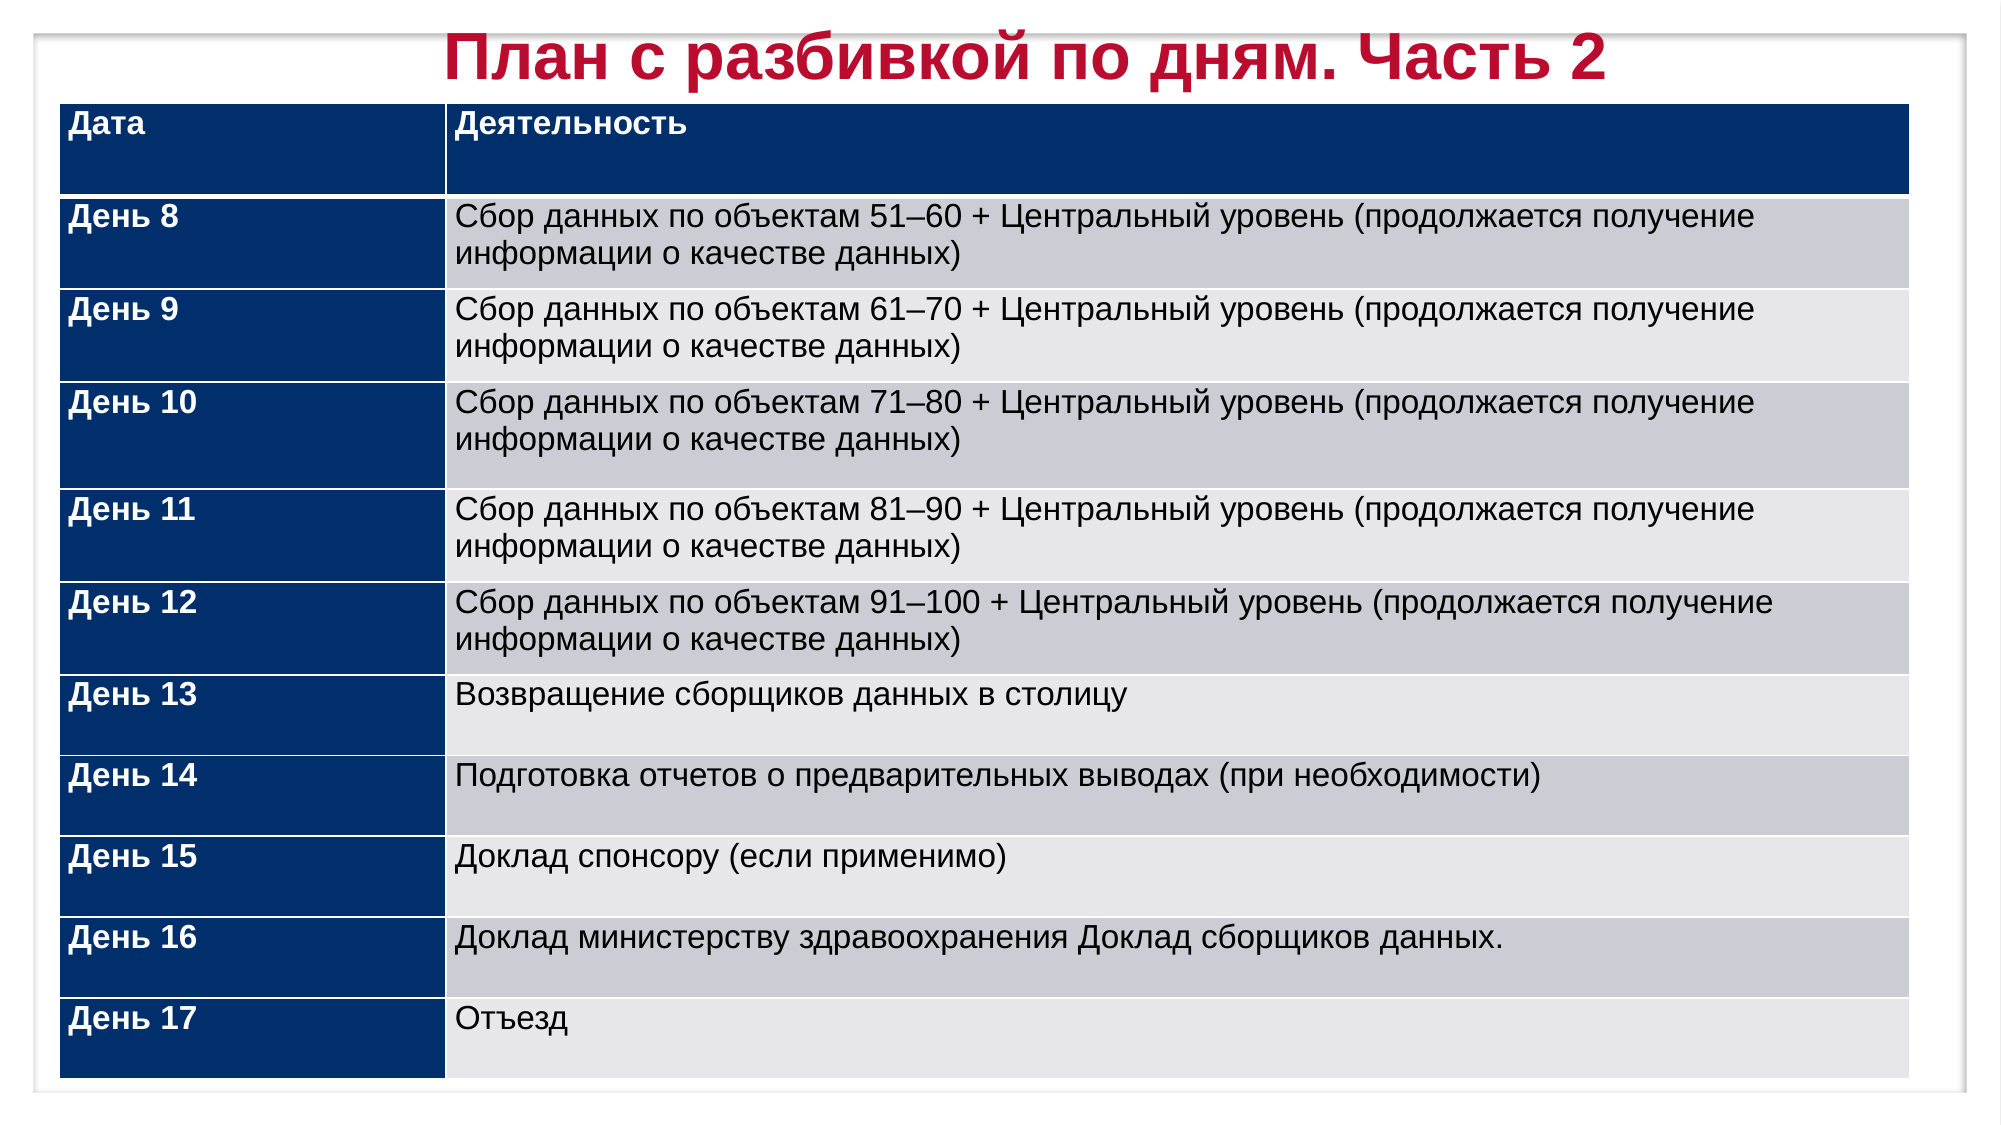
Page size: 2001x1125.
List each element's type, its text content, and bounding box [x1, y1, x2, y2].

table_cell Сбор данных по объектам 71–80 + Центральный уровень (продолжается получение информации о качестве данных) [447, 383, 1909, 488]
table_cell Сбор данных по объектам 51–60 + Центральный уровень (продолжается получение информации о качестве данных) [447, 199, 1909, 288]
table_cell Отъезд [447, 999, 1909, 1078]
table_cell День 16 [60, 918, 445, 997]
table_cell Сбор данных по объектам 91–100 + Центральный уровень (продолжается получение информации о качестве данных) [447, 583, 1909, 674]
table_cell День 13 [60, 676, 445, 755]
table_cell Сбор данных по объектам 61–70 + Центральный уровень (продолжается получение информации о качестве данных) [447, 290, 1909, 381]
table_cell День 12 [60, 583, 445, 674]
table_cell День 11 [60, 490, 445, 581]
table_cell День 14 [60, 756, 445, 835]
table_cell Возвращение сборщиков данных в столицу [447, 676, 1909, 755]
title План с разбивкой по дням. Часть 2 [344, 0, 1708, 103]
table_cell Доклад министерству здравоохранения Доклад сборщиков данных. [447, 918, 1909, 997]
table_cell День 17 [60, 999, 445, 1078]
table_cell Подготовка отчетов о предварительных выводах (при необходимости) [447, 756, 1909, 835]
table_cell День 10 [60, 383, 445, 488]
table_cell День 15 [60, 837, 445, 916]
table_header Дата [60, 104, 445, 194]
table_cell День 9 [60, 290, 445, 381]
table_cell Сбор данных по объектам 81–90 + Центральный уровень (продолжается получение информации о качестве данных) [447, 490, 1909, 581]
table_header Деятельность [447, 104, 1909, 194]
table_cell Доклад спонсору (если применимо) [447, 837, 1909, 916]
table_cell День 8 [60, 199, 445, 288]
